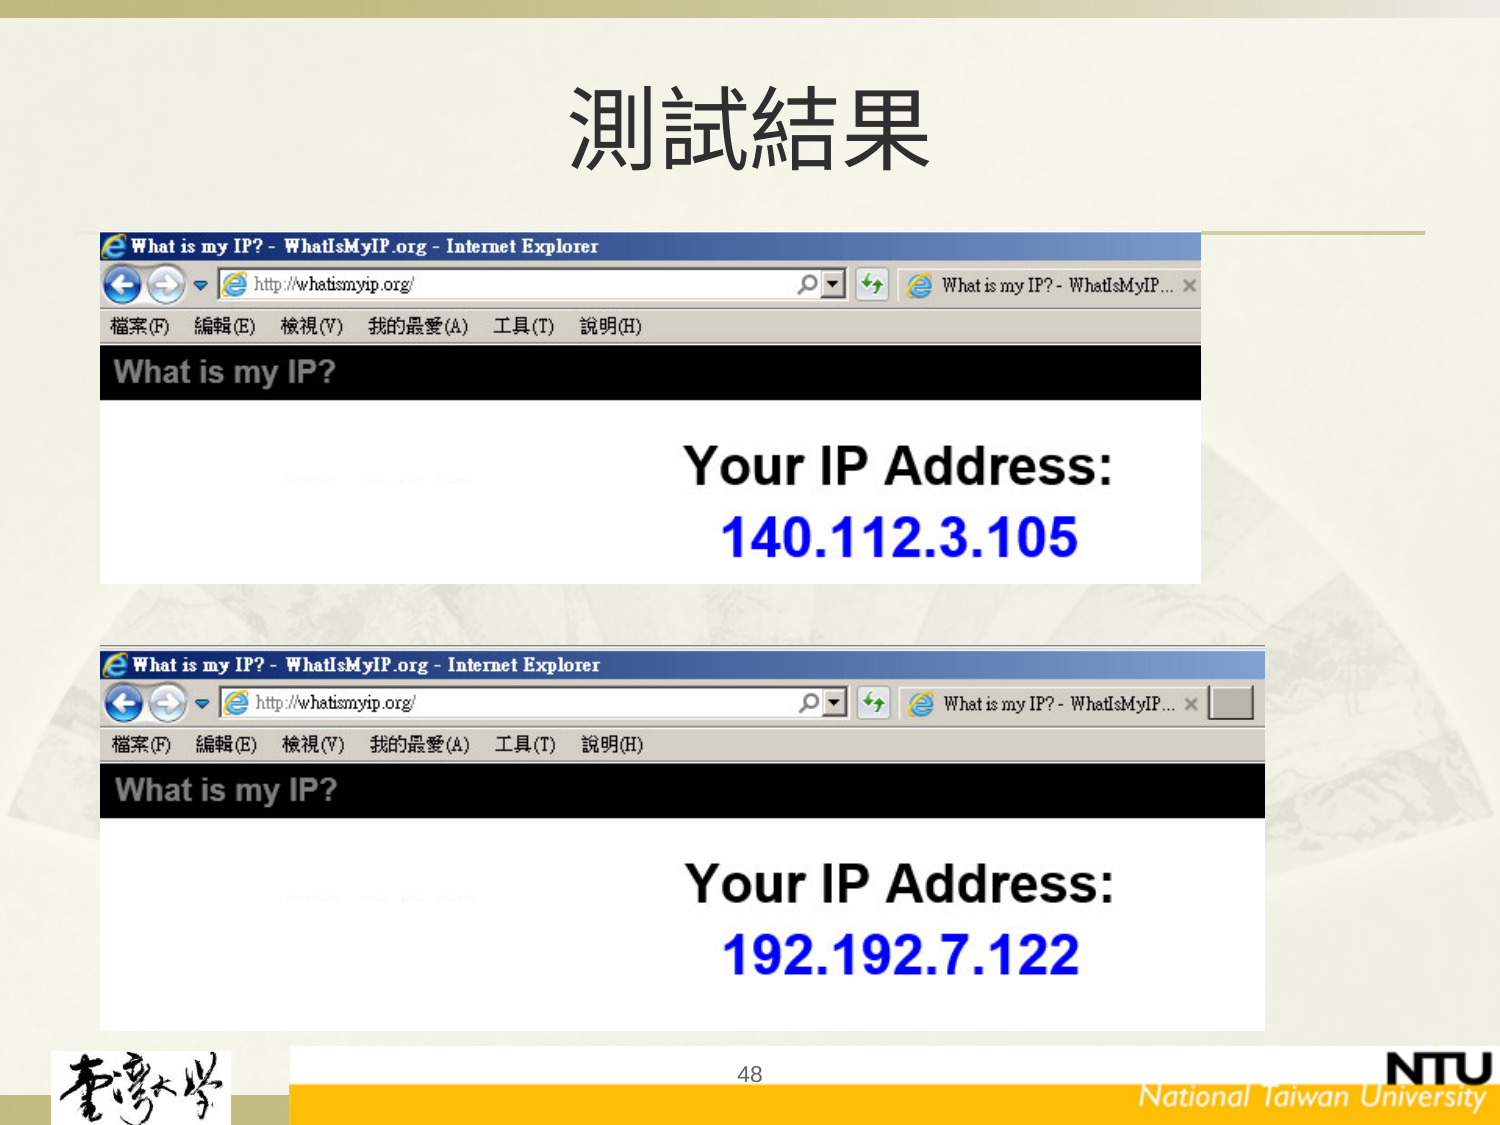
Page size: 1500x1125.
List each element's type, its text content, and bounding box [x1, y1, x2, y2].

picture [99, 231, 1201, 584]
title 測試結果 [75, 45, 1425, 209]
slide_number 48 [675, 1050, 825, 1097]
picture [99, 644, 1265, 1032]
picture [51, 1051, 231, 1125]
picture [289, 1046, 1500, 1125]
